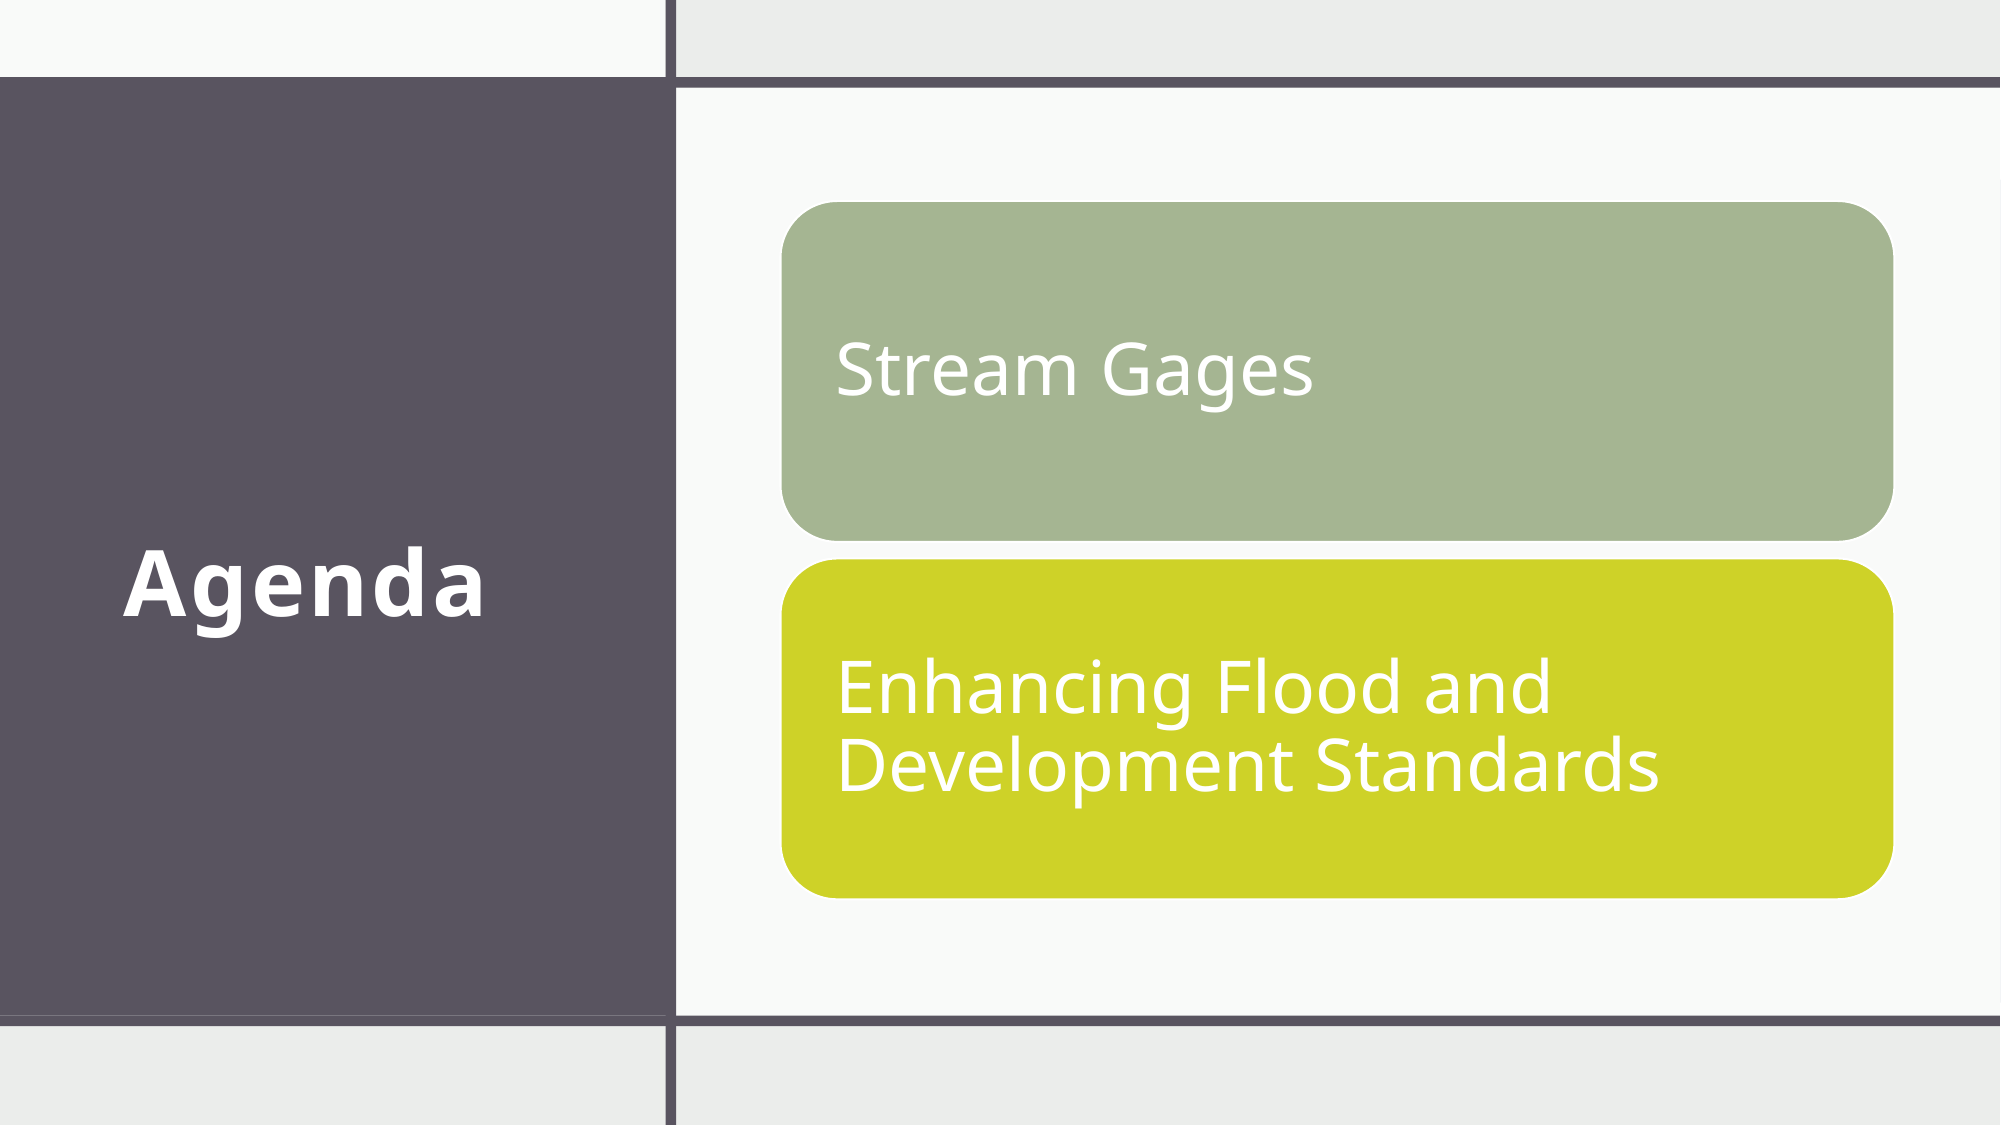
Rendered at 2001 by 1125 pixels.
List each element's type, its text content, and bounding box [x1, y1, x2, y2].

text_box [677, 1027, 2000, 1125]
title Agenda [105, 197, 618, 904]
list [780, 190, 1895, 910]
text_box [665, 0, 677, 76]
text_box [677, 89, 2000, 1015]
text_box [0, 76, 2000, 89]
text_box [0, 89, 665, 1015]
text_box [0, 1015, 665, 1027]
text_box [677, 0, 2000, 76]
text_box [677, 1015, 2000, 1027]
text_box [0, 1027, 665, 1125]
text_box [665, 89, 677, 1125]
text_box [0, 0, 665, 76]
